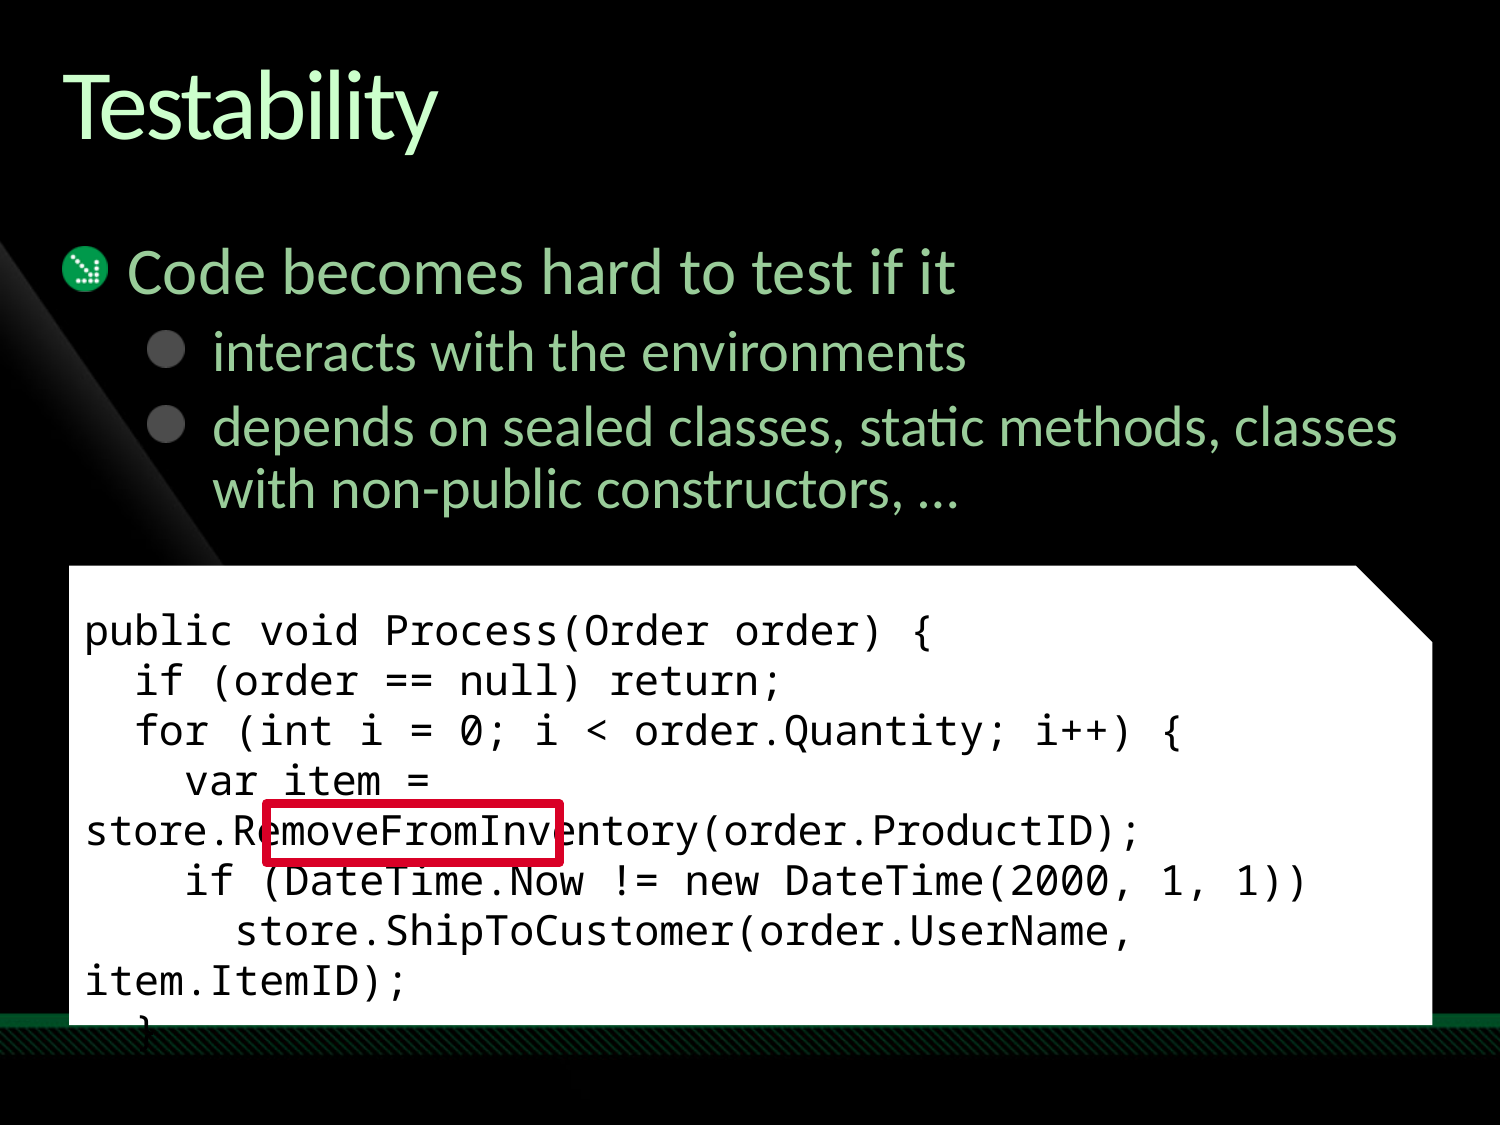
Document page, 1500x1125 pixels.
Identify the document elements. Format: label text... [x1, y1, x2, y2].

list Code becomes hard to test if it interacts with the environments depends on sealed classes, static methods, classes with non-public constructors, … [62, 237, 1438, 530]
title Testability [62, 53, 1438, 144]
text_box public void Process(Order order) { if (order == null) return; for (int i = 0; i < order.Quantity; i++) { var item = store.RemoveFromInventory(order.ProductID); if (DateTime.Now != new DateTime(2000, 1, 1)) store.ShipToCustomer(order.UserName, item.ItemID); } } [64, 561, 1437, 1030]
text_box [262, 799, 564, 867]
picture [0, 0, 1500, 1125]
